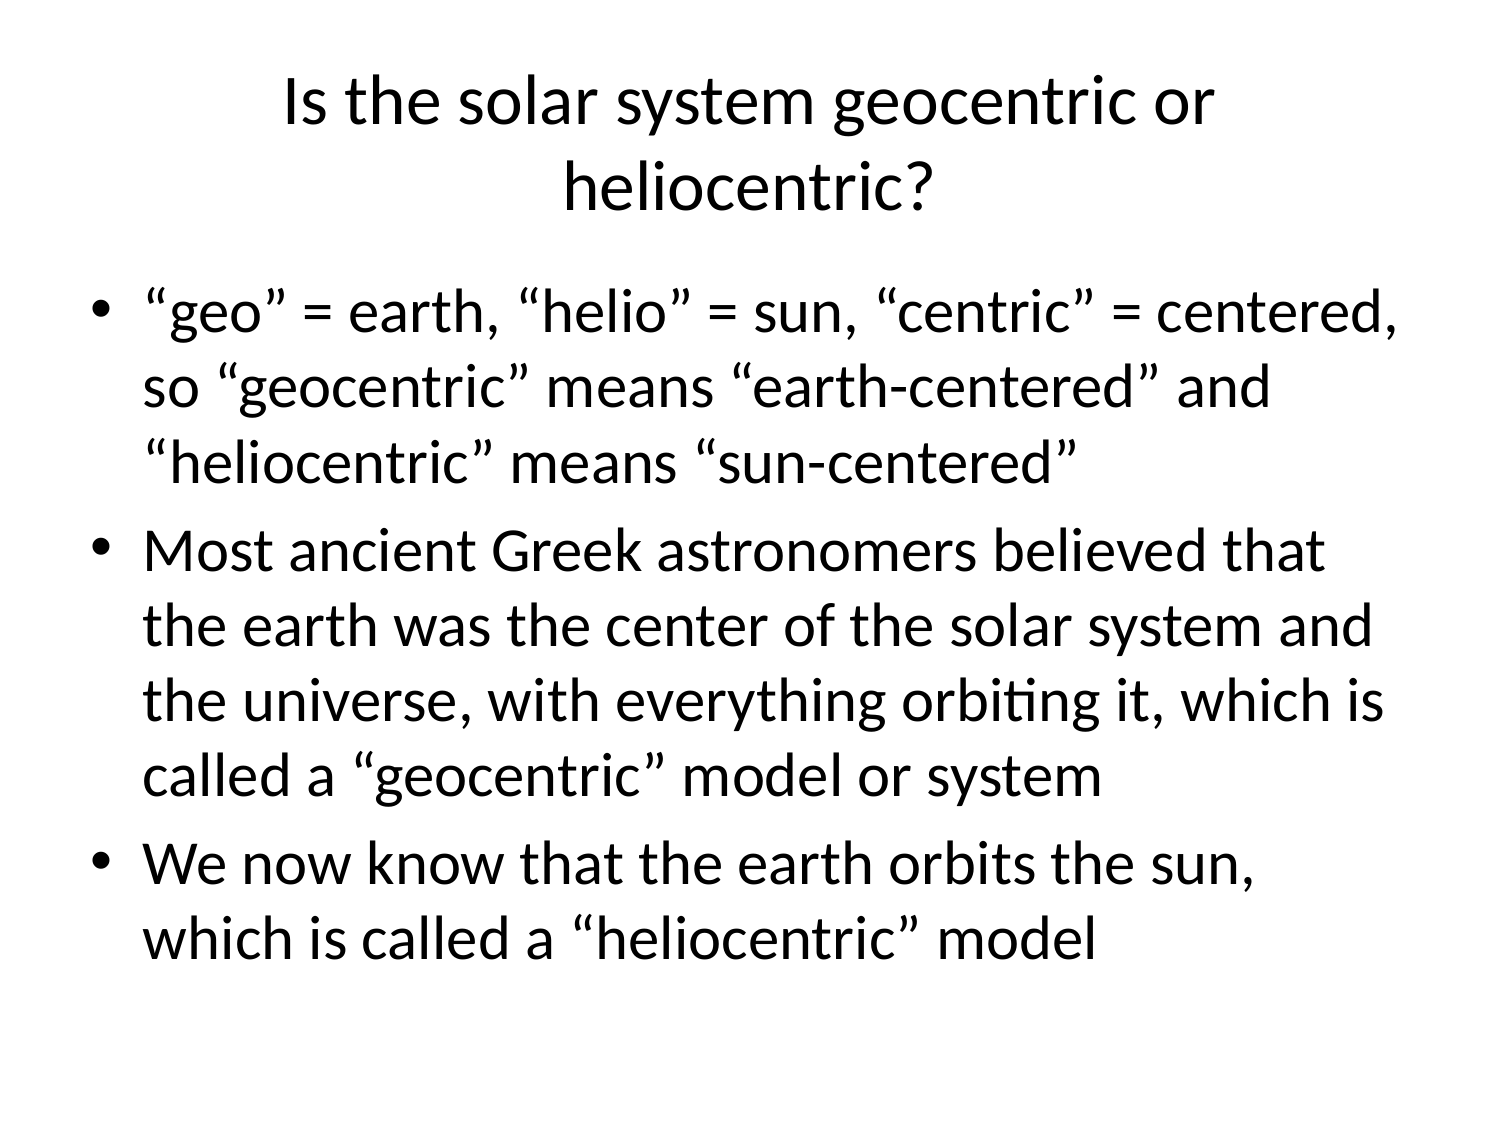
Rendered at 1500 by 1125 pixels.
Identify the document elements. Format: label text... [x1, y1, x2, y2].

title Is the solar system geocentric or heliocentric? [75, 45, 1425, 233]
list “geo” = earth, “helio” = sun, “centric” = centered, so “geocentric” means “earth-centered” and “heliocentric” means “sun-centered” Most ancient Greek astronomers believed that the earth was the center of the solar system and the universe, with everything orbiting it, which is called a “geocentric” model or system We now know that the earth orbits the sun, which is called a “heliocentric” model [75, 262, 1425, 1063]
